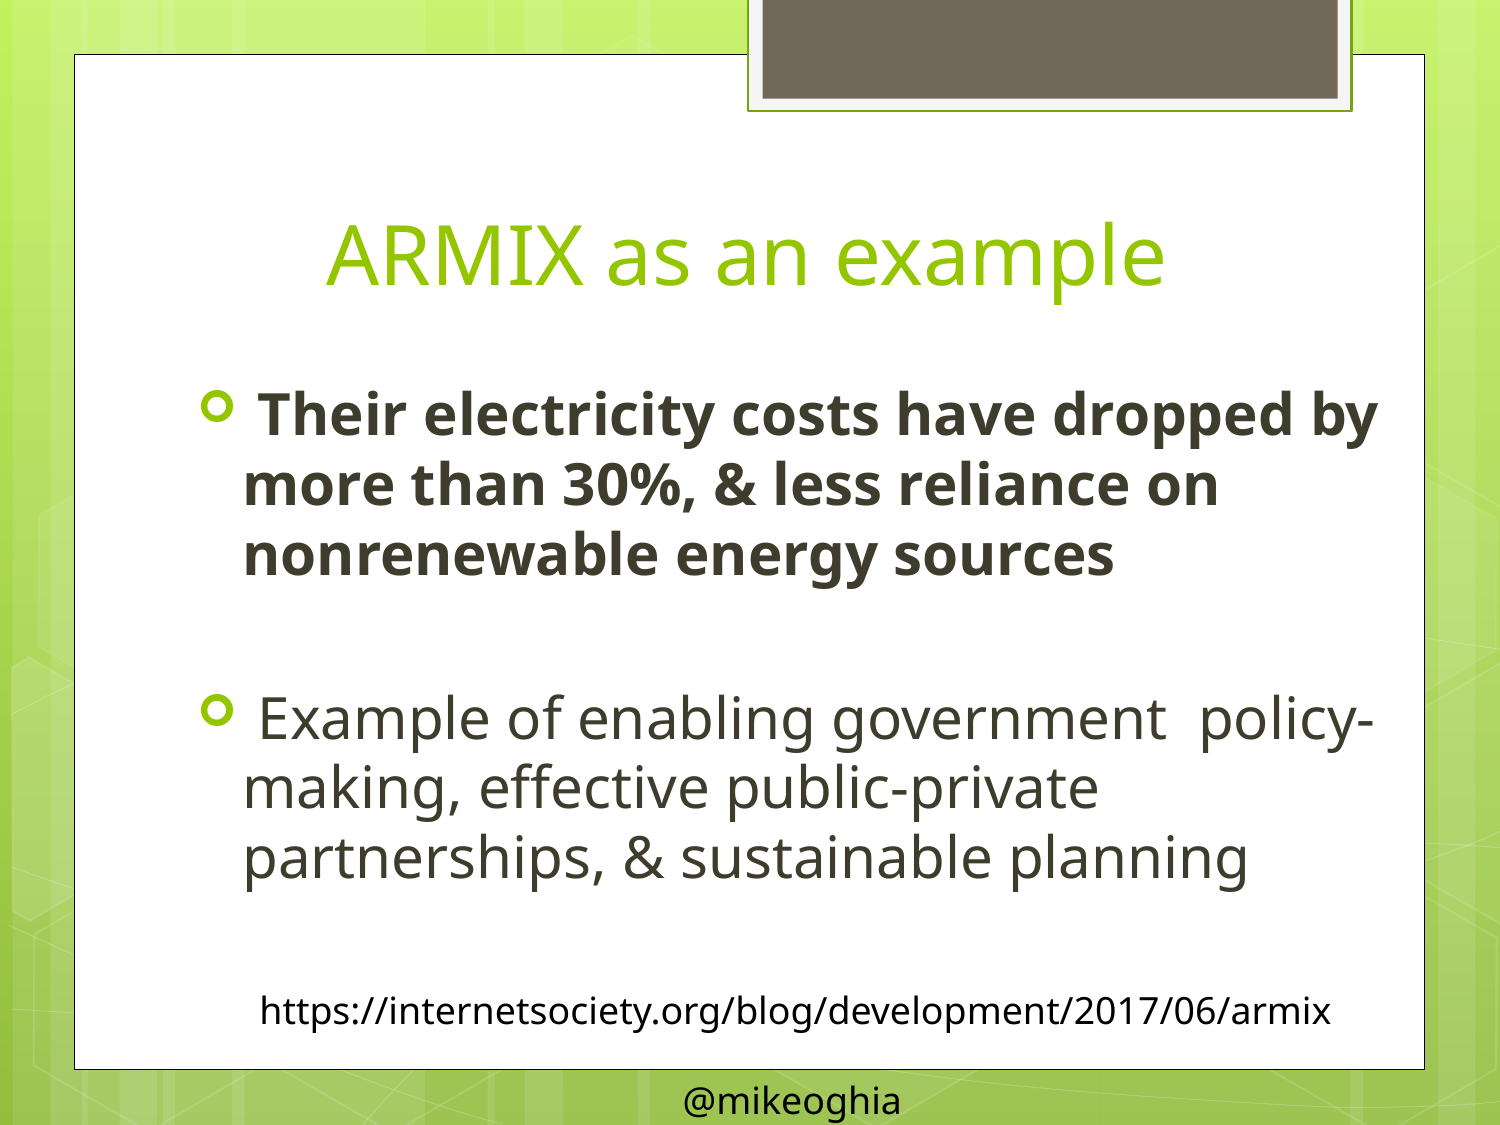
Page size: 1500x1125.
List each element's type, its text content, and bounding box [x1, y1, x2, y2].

text_box @mikeoghia [668, 1069, 918, 1125]
title ARMIX as an example [171, 121, 1324, 310]
list Their electricity costs have dropped by more than 30%, & less reliance on nonrenewable energy sources Example of enabling government policy-making, effective public-private partnerships, & sustainable planning [171, 369, 1423, 946]
text_box https://internetsociety.org/blog/development/2017/06/armix [244, 979, 1348, 1040]
